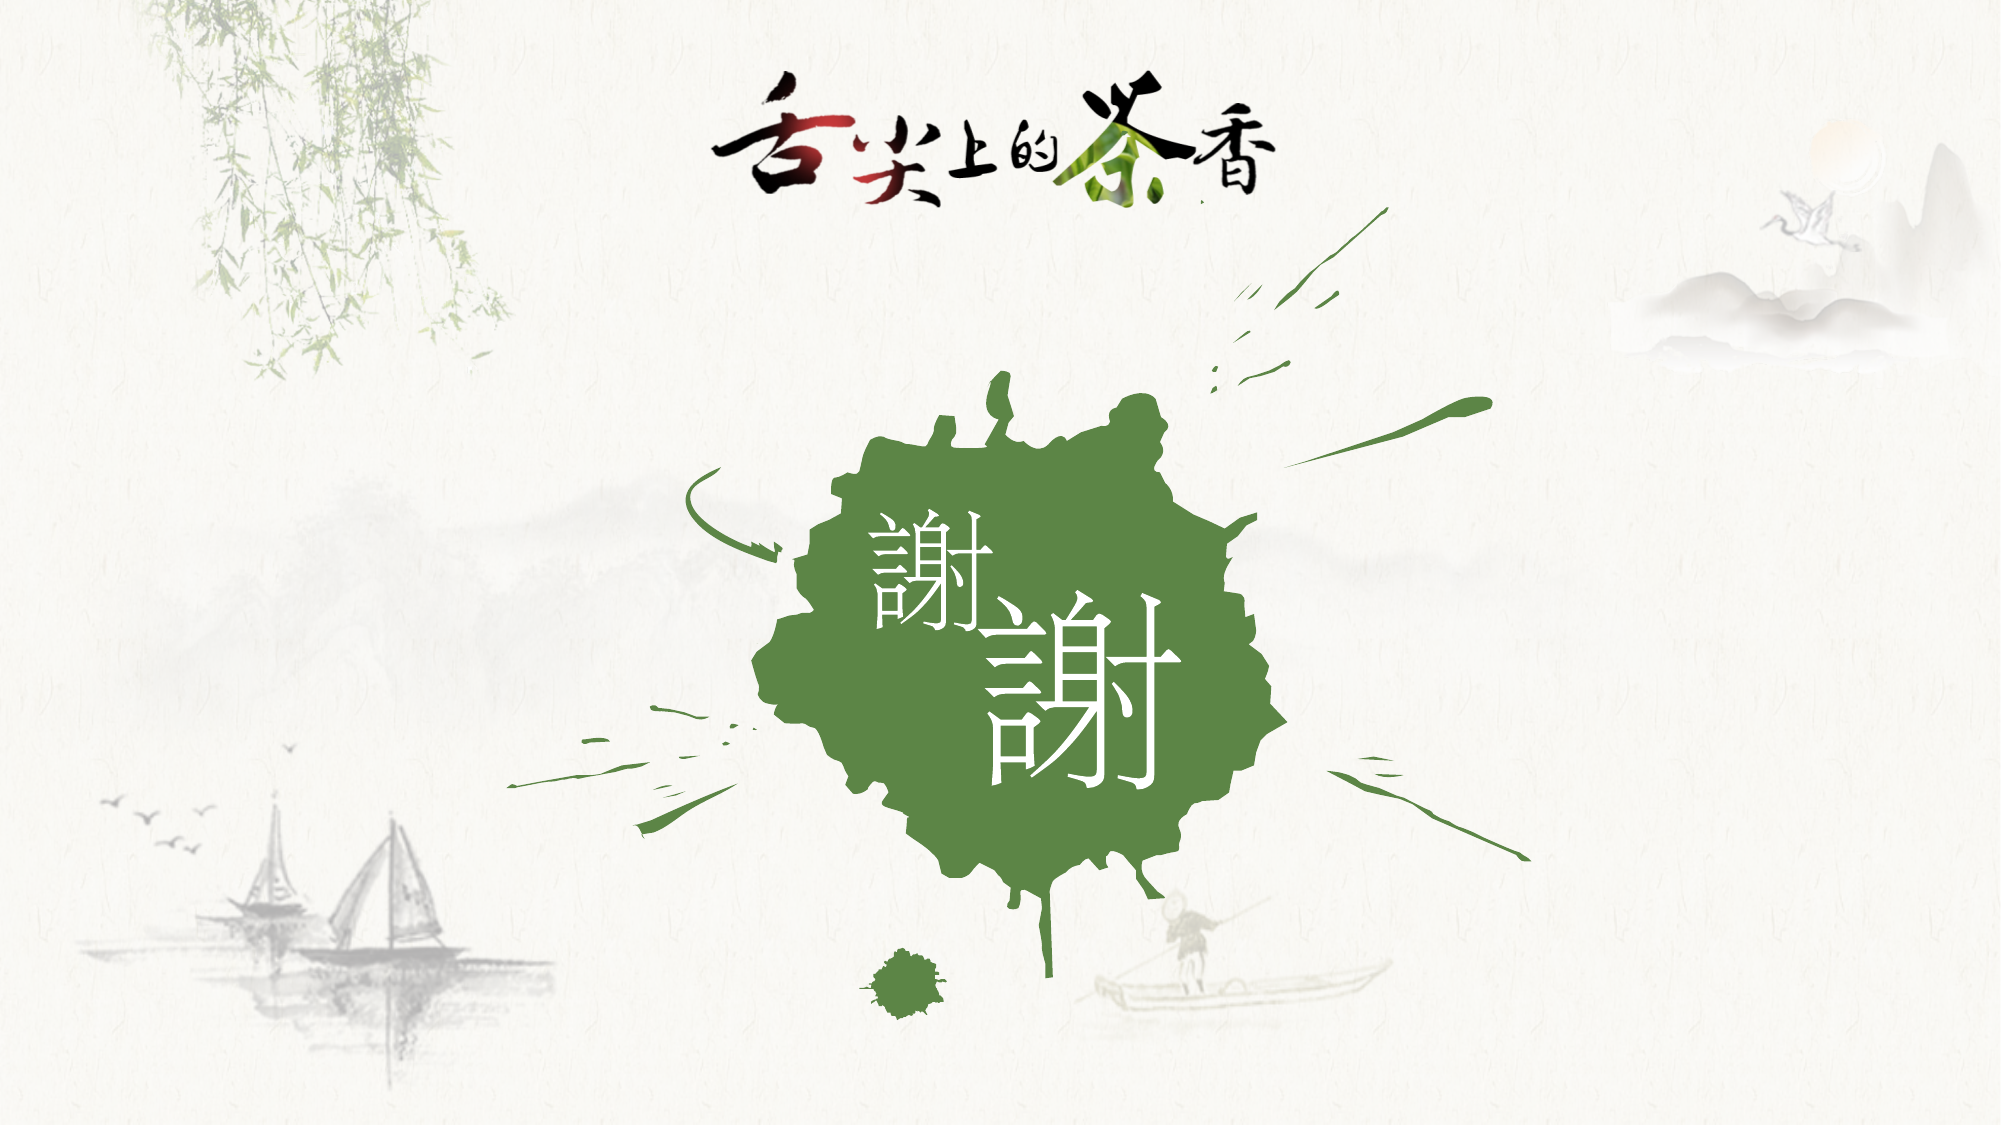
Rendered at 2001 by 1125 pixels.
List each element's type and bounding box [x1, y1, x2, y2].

text_box [722, 741, 730, 746]
text_box [1326, 770, 1532, 862]
text_box [1211, 365, 1219, 372]
text_box [997, 596, 1023, 626]
text_box [984, 681, 1042, 698]
text_box [1233, 330, 1251, 343]
text_box [977, 621, 1047, 638]
text_box [872, 564, 908, 575]
text_box [678, 755, 700, 759]
text_box [751, 370, 1288, 979]
text_box [987, 711, 1041, 786]
text_box [1237, 360, 1291, 386]
text_box [581, 737, 610, 744]
text_box [985, 651, 1043, 668]
text_box [685, 467, 783, 564]
text_box [867, 528, 911, 539]
text_box [649, 705, 710, 720]
text_box [1357, 756, 1395, 761]
text_box [632, 783, 738, 839]
text_box [1283, 396, 1493, 468]
text_box [874, 583, 907, 629]
text_box [1247, 284, 1263, 300]
text_box [859, 947, 947, 1021]
text_box [1274, 207, 1389, 311]
text_box [506, 762, 650, 789]
text_box [729, 723, 739, 729]
text_box [1030, 590, 1182, 790]
text_box [872, 546, 908, 557]
picture [697, 11, 1303, 223]
text_box [1121, 130, 1129, 136]
text_box [900, 508, 993, 632]
text_box [880, 512, 896, 531]
